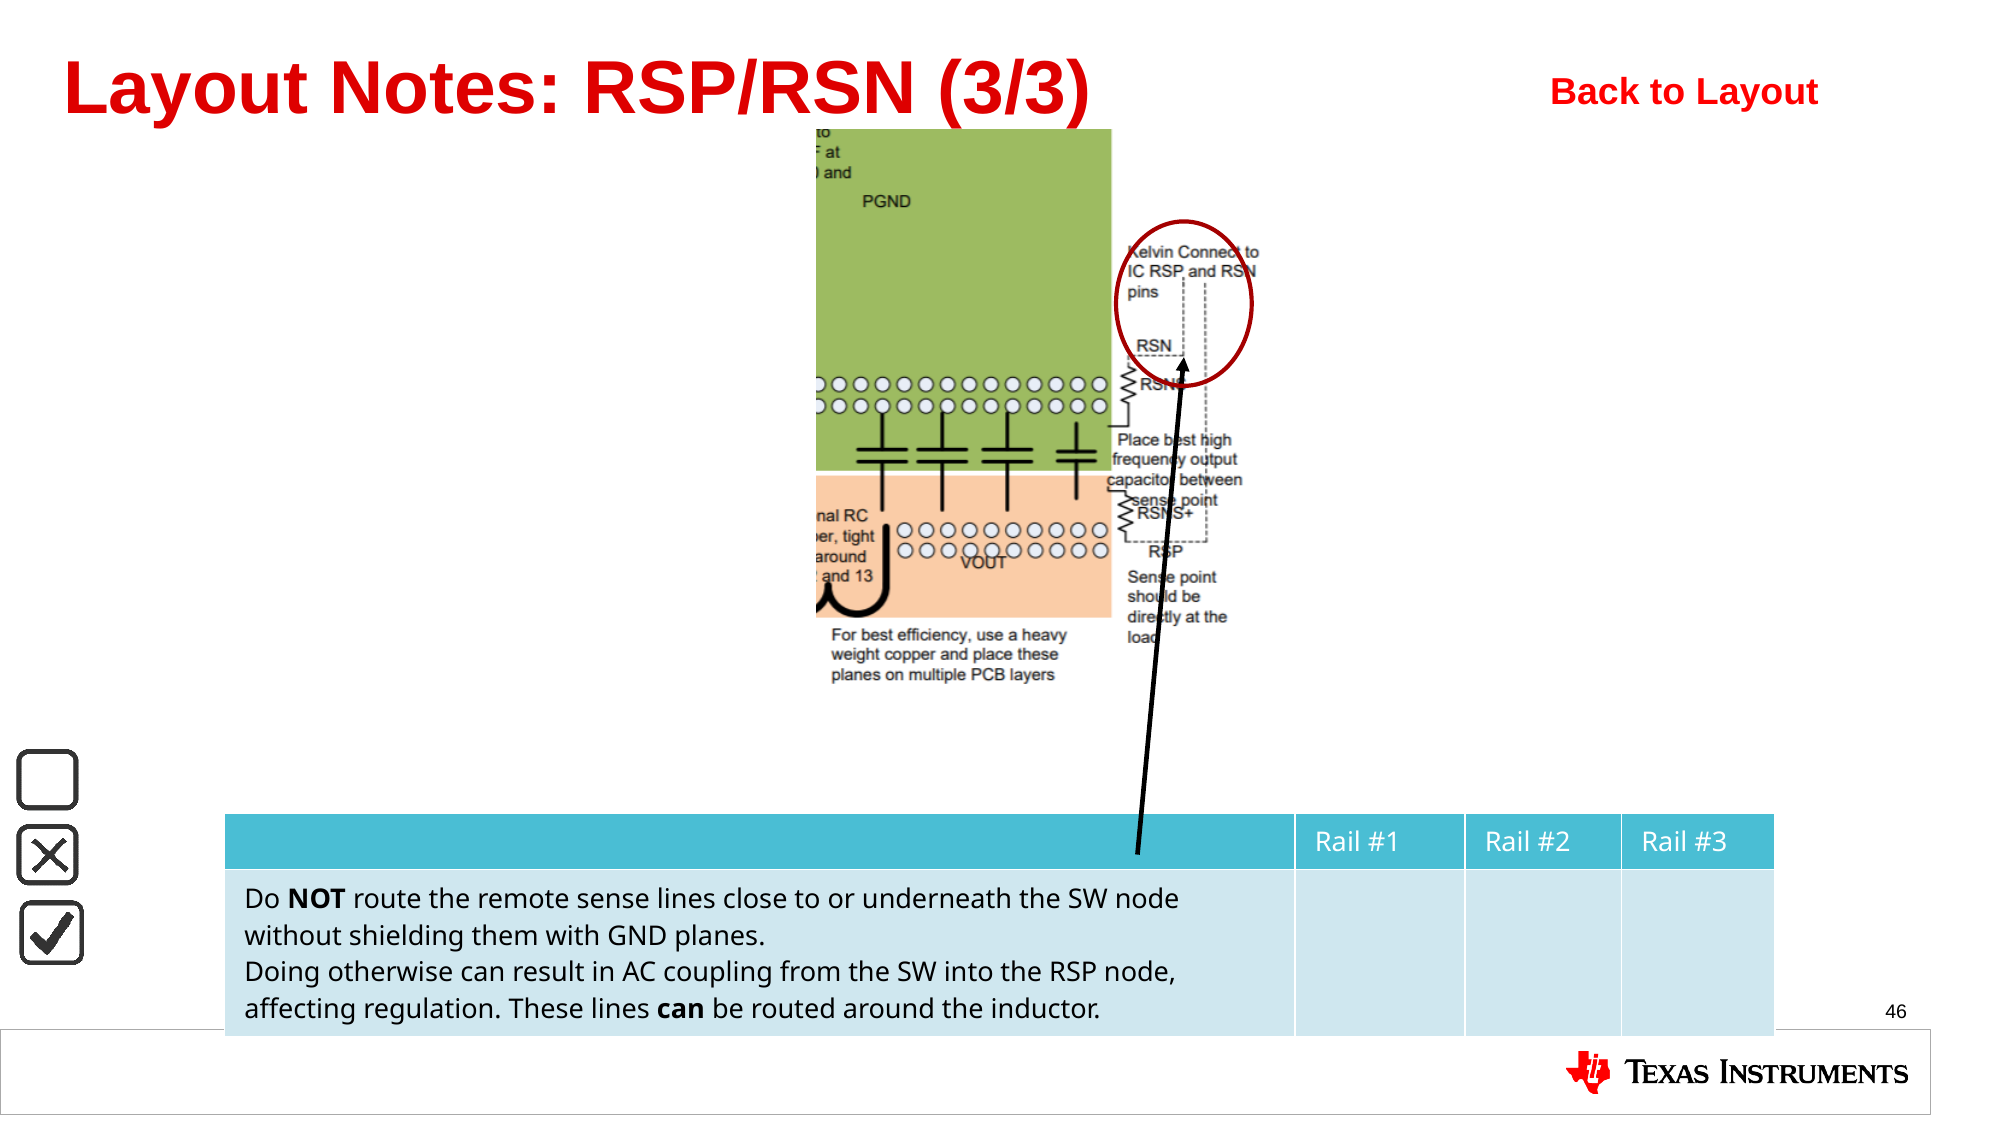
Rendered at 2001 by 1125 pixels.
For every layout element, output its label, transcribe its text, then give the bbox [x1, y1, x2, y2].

table_header Rail #3 [1622, 814, 1774, 869]
table_header [225, 814, 1294, 869]
picture [1566, 1051, 1908, 1094]
slide_number 46 [1776, 992, 1920, 1027]
picture [15, 822, 82, 888]
table_cell [1622, 870, 1774, 1036]
table_cell [1466, 870, 1621, 1036]
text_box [1137, 385, 1185, 855]
table_cell Do NOT route the remote sense lines close to or underneath the SW node without shielding them with GND planes. Doing otherwise can result in AC coupling from the SW into the RSP node, affecting regulation. These lines can be routed around the inductor. [225, 870, 1294, 1036]
picture [11, 895, 95, 973]
picture [15, 746, 82, 812]
title Layout Notes: RSP/RSN (3/3) [50, 23, 1901, 157]
picture [816, 129, 1286, 702]
table_header Rail #2 [1466, 814, 1621, 869]
table_header Rail #1 [1296, 814, 1464, 869]
text_box Back to Layout [1535, 59, 1834, 120]
table_cell [1296, 870, 1464, 1036]
